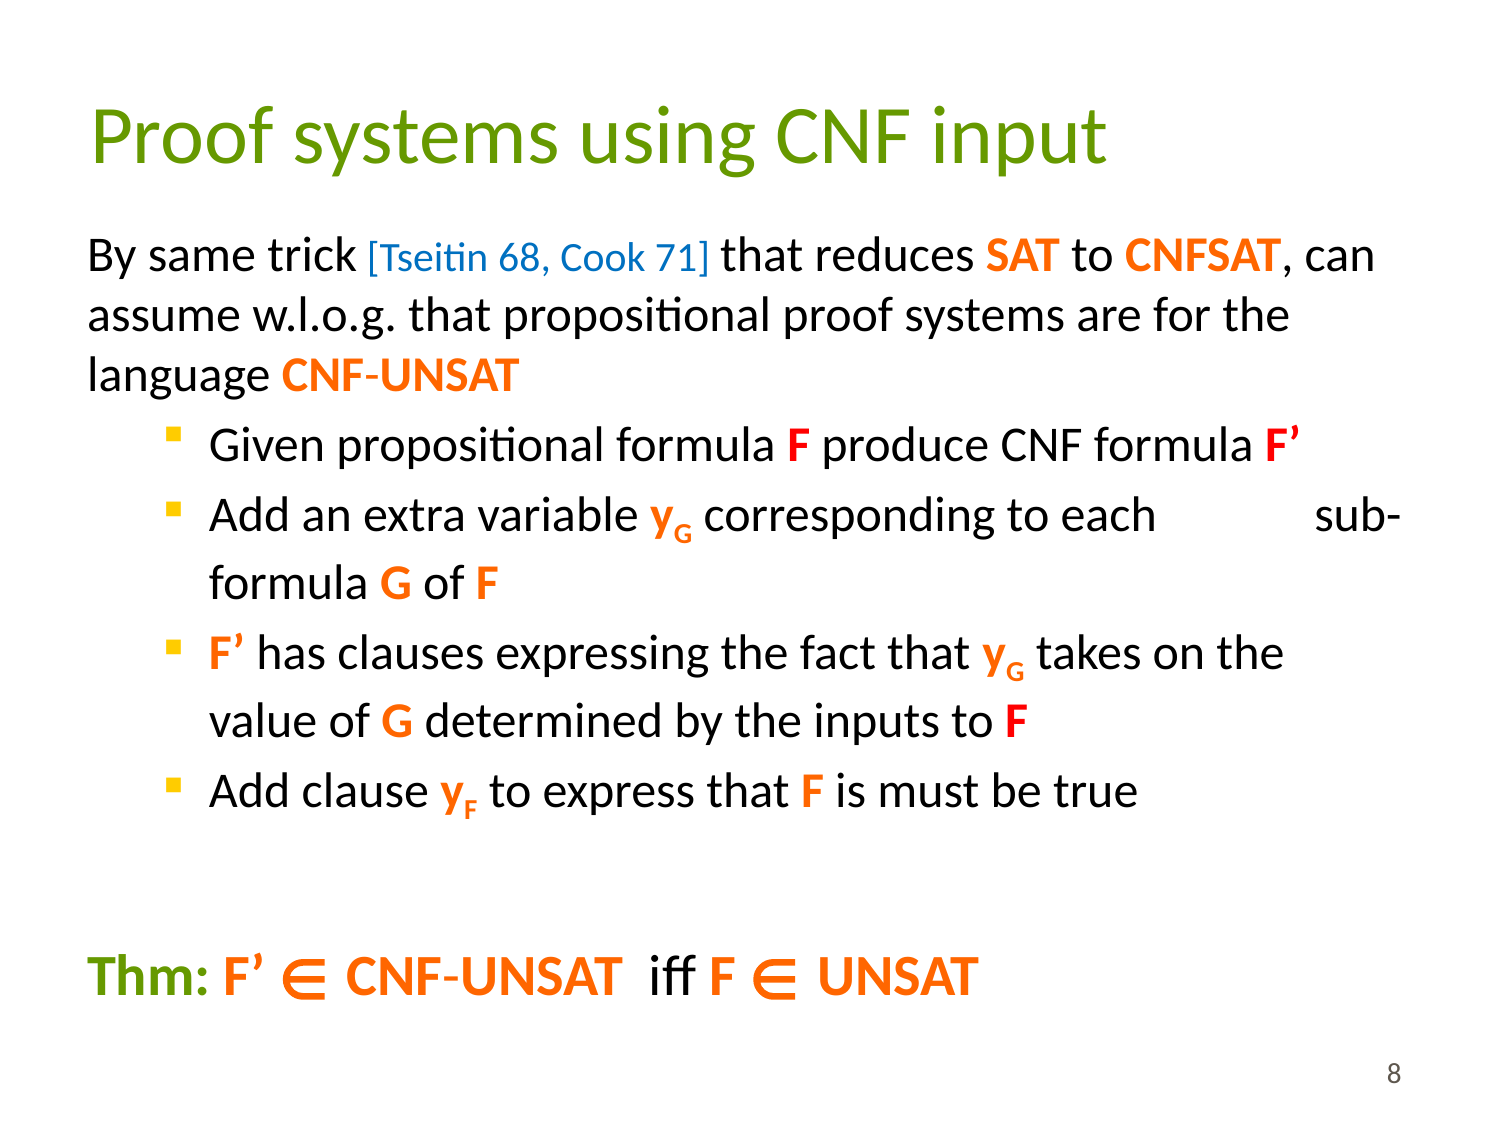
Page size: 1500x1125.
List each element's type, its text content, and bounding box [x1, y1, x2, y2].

slide_number 8 [1104, 1037, 1417, 1097]
list By same trick [Tseitin 68, Cook 71] that reduces SAT to CNFSAT, can assume w.l.o.g. that propositional proof systems are for the language CNF-UNSAT Given propositional formula F produce CNF formula F’ Add an extra variable yG corresponding to each sub-formula G of F F’ has clauses expressing the fact that yG takes on the value of G determined by the inputs to F Add clause yF to express that F is must be true Thm: F’ ∊ CNF-UNSAT iff F ∊ UNSAT [72, 213, 1418, 964]
title Proof systems using CNF input [75, 37, 1350, 188]
